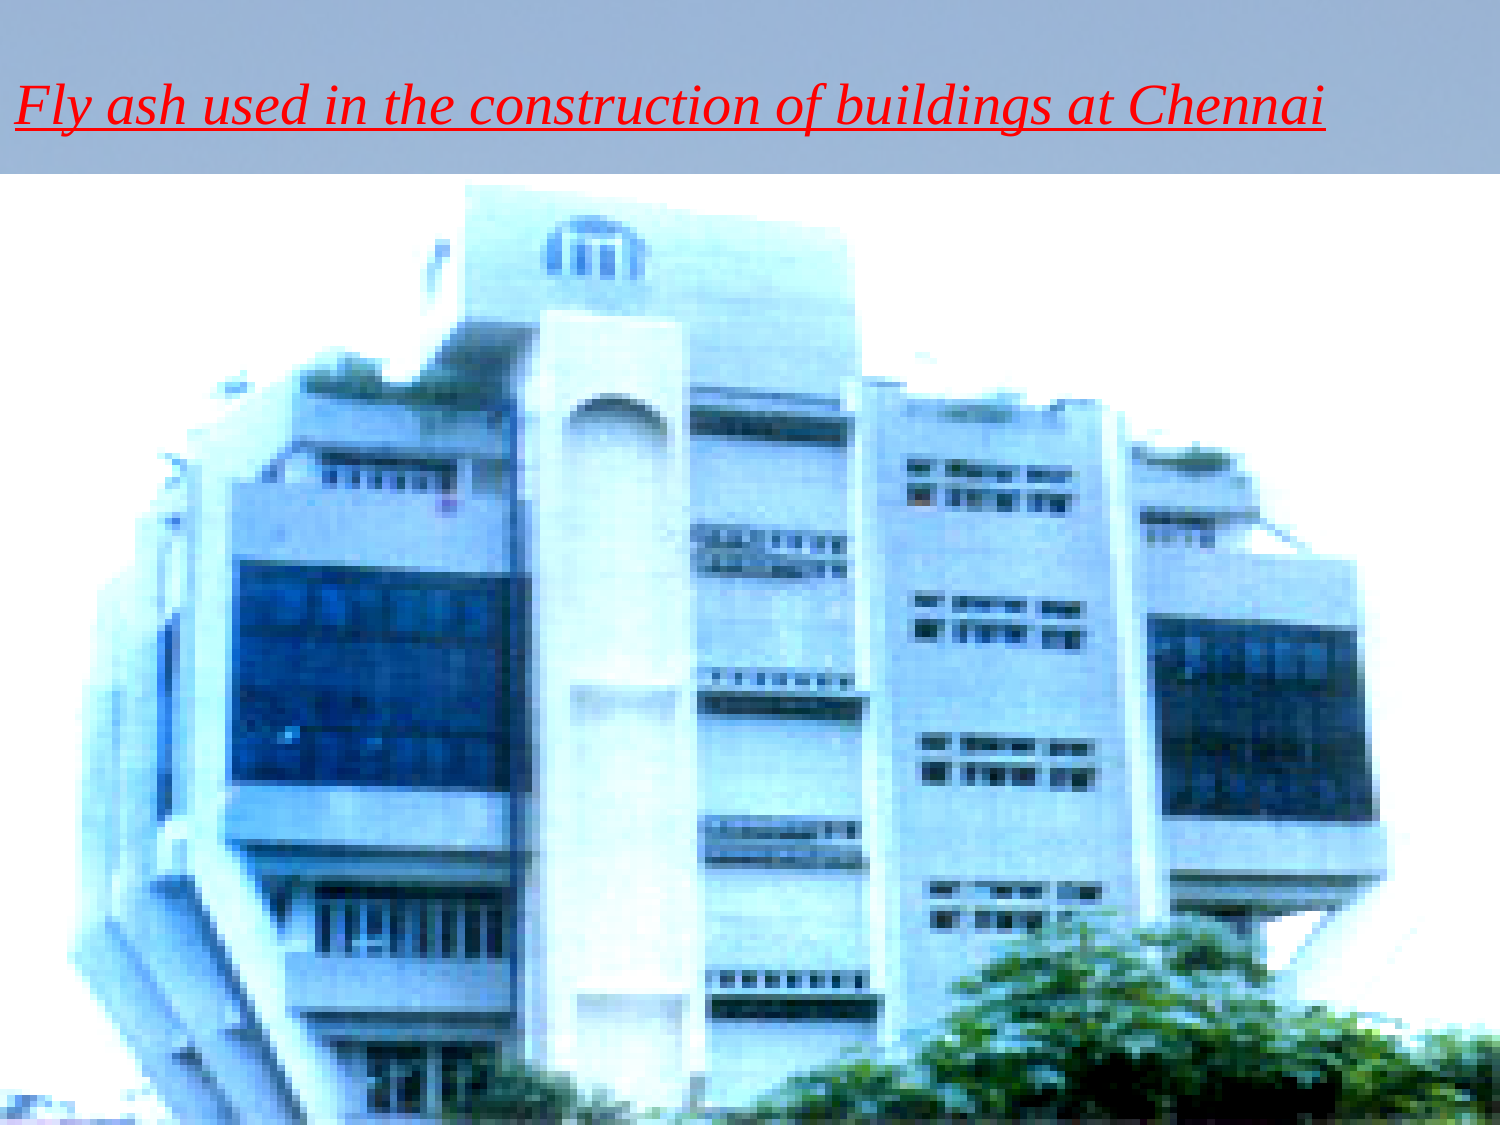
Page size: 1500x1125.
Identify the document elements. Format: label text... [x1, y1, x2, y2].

text_box Fly ash used in the construction of buildings at Chennai [0, 58, 1395, 144]
picture [0, 174, 1500, 1125]
